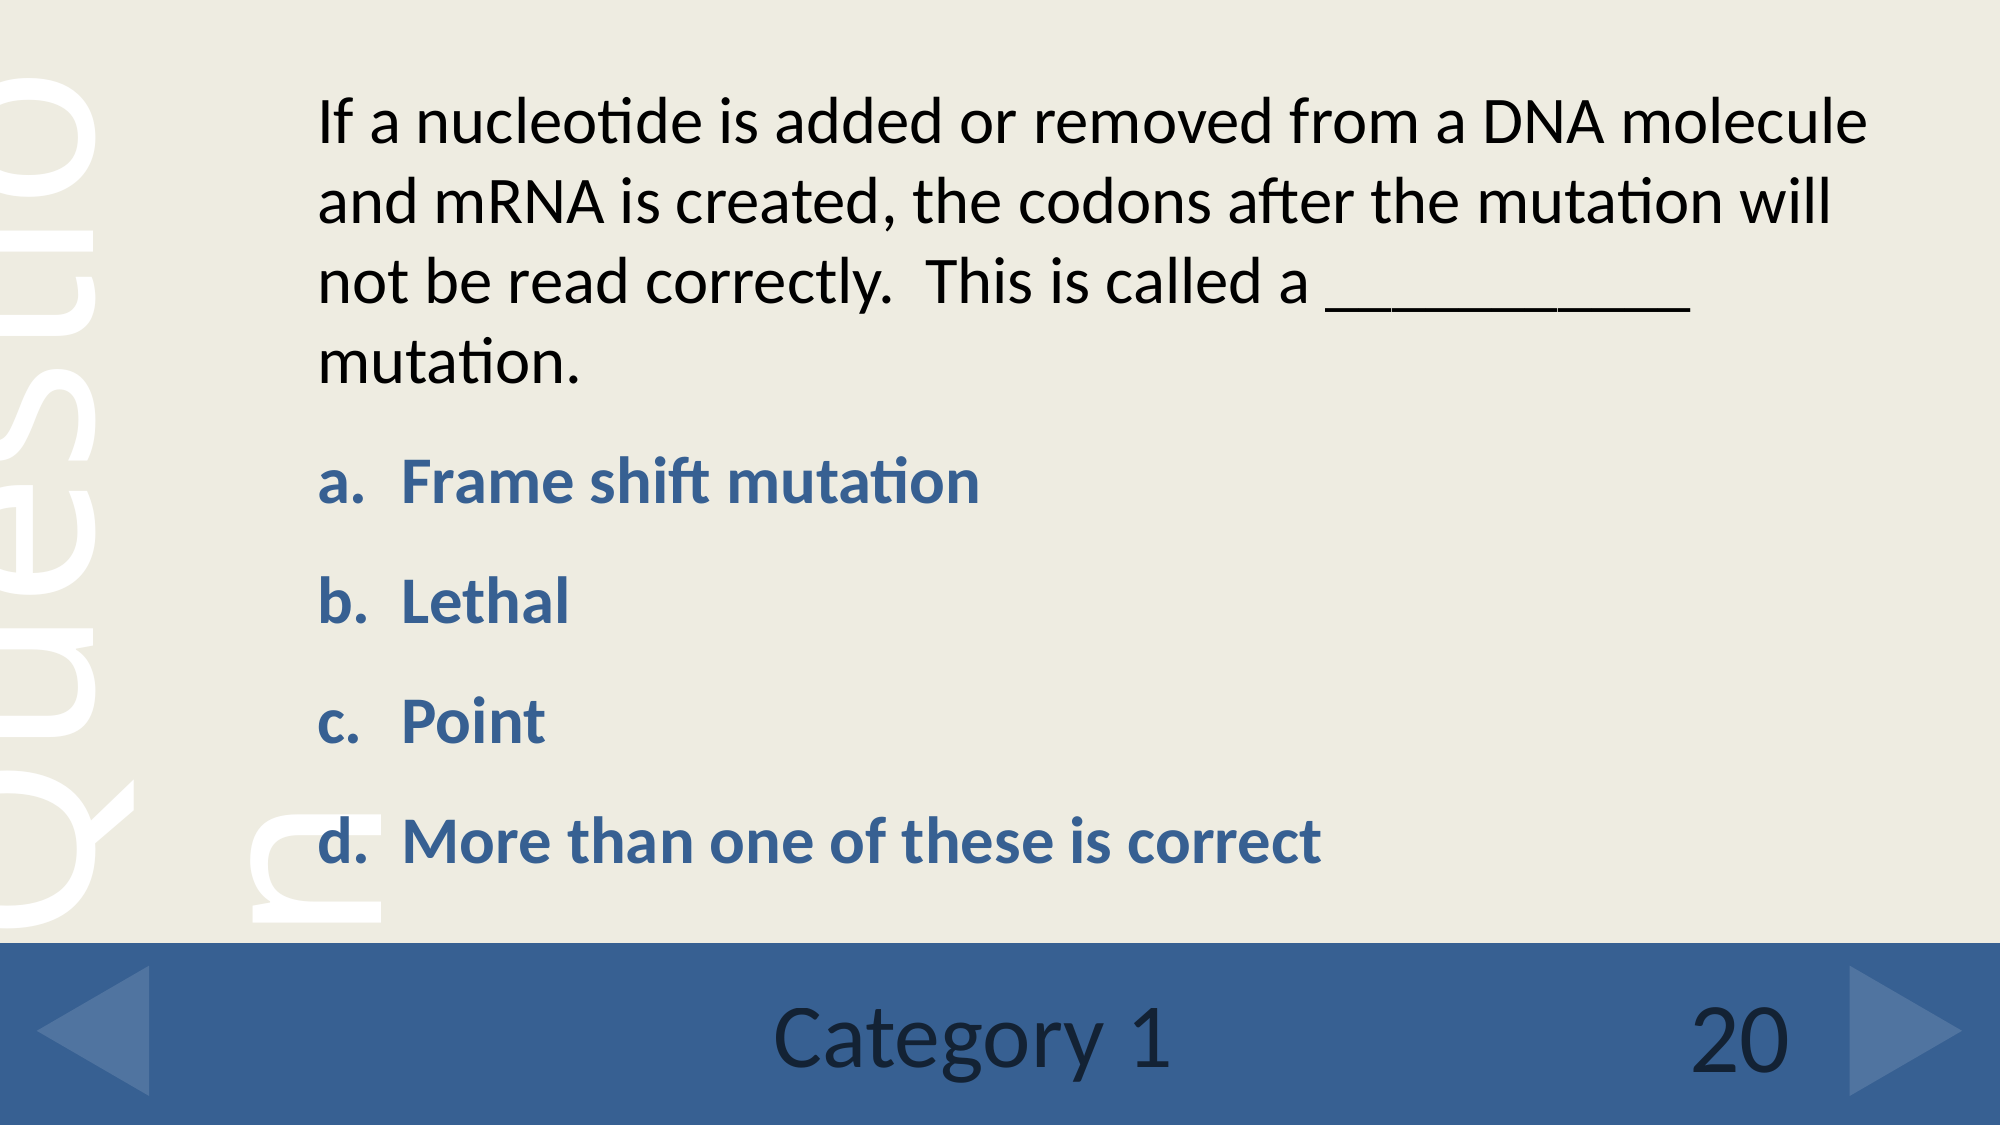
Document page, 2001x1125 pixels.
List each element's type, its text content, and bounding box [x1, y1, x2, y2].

list If a nucleotide is added or removed from a DNA molecule and mRNA is created, the codons after the mutation will not be read correctly. This is called a ___________ mutation. Frame shift mutation Lethal Point More than one of these is correct [302, 119, 1893, 835]
title Category 1 [73, 937, 1873, 1125]
